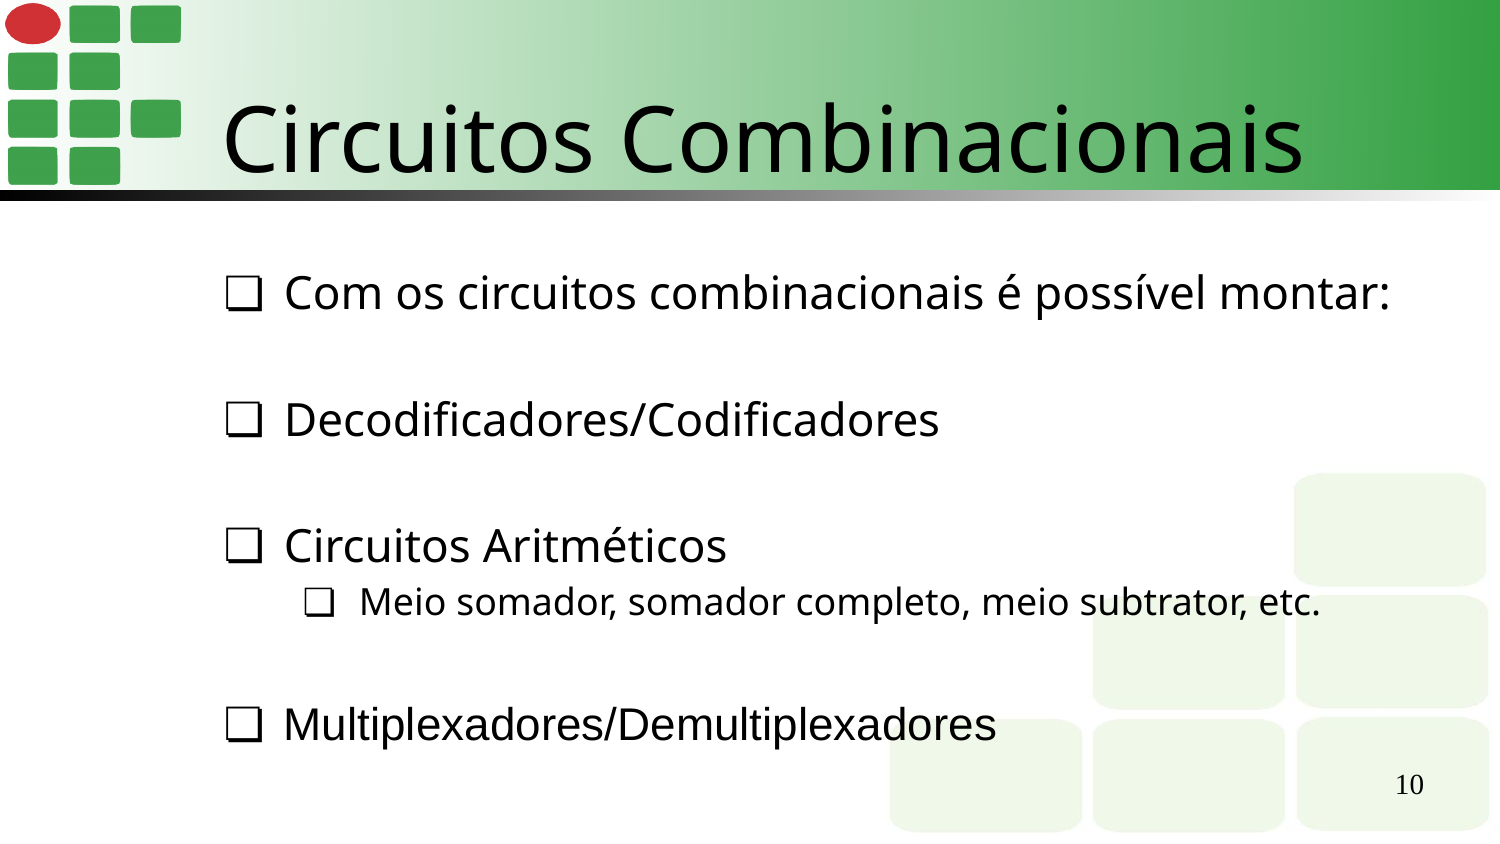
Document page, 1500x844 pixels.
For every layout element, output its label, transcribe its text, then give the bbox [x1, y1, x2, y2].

text_box Circuitos Combinacionais [206, 26, 1468, 207]
slide_number ‹#› [1075, 783, 1425, 827]
picture [5, 3, 181, 185]
text_box Com os circuitos combinacionais é possível montar: Decodificadores/Codificadores Circuitos Aritméticos Meio somador, somador completo, meio subtrator, etc. Multiplexadores/Demultiplexadores [193, 248, 1469, 783]
picture [803, 441, 1495, 835]
